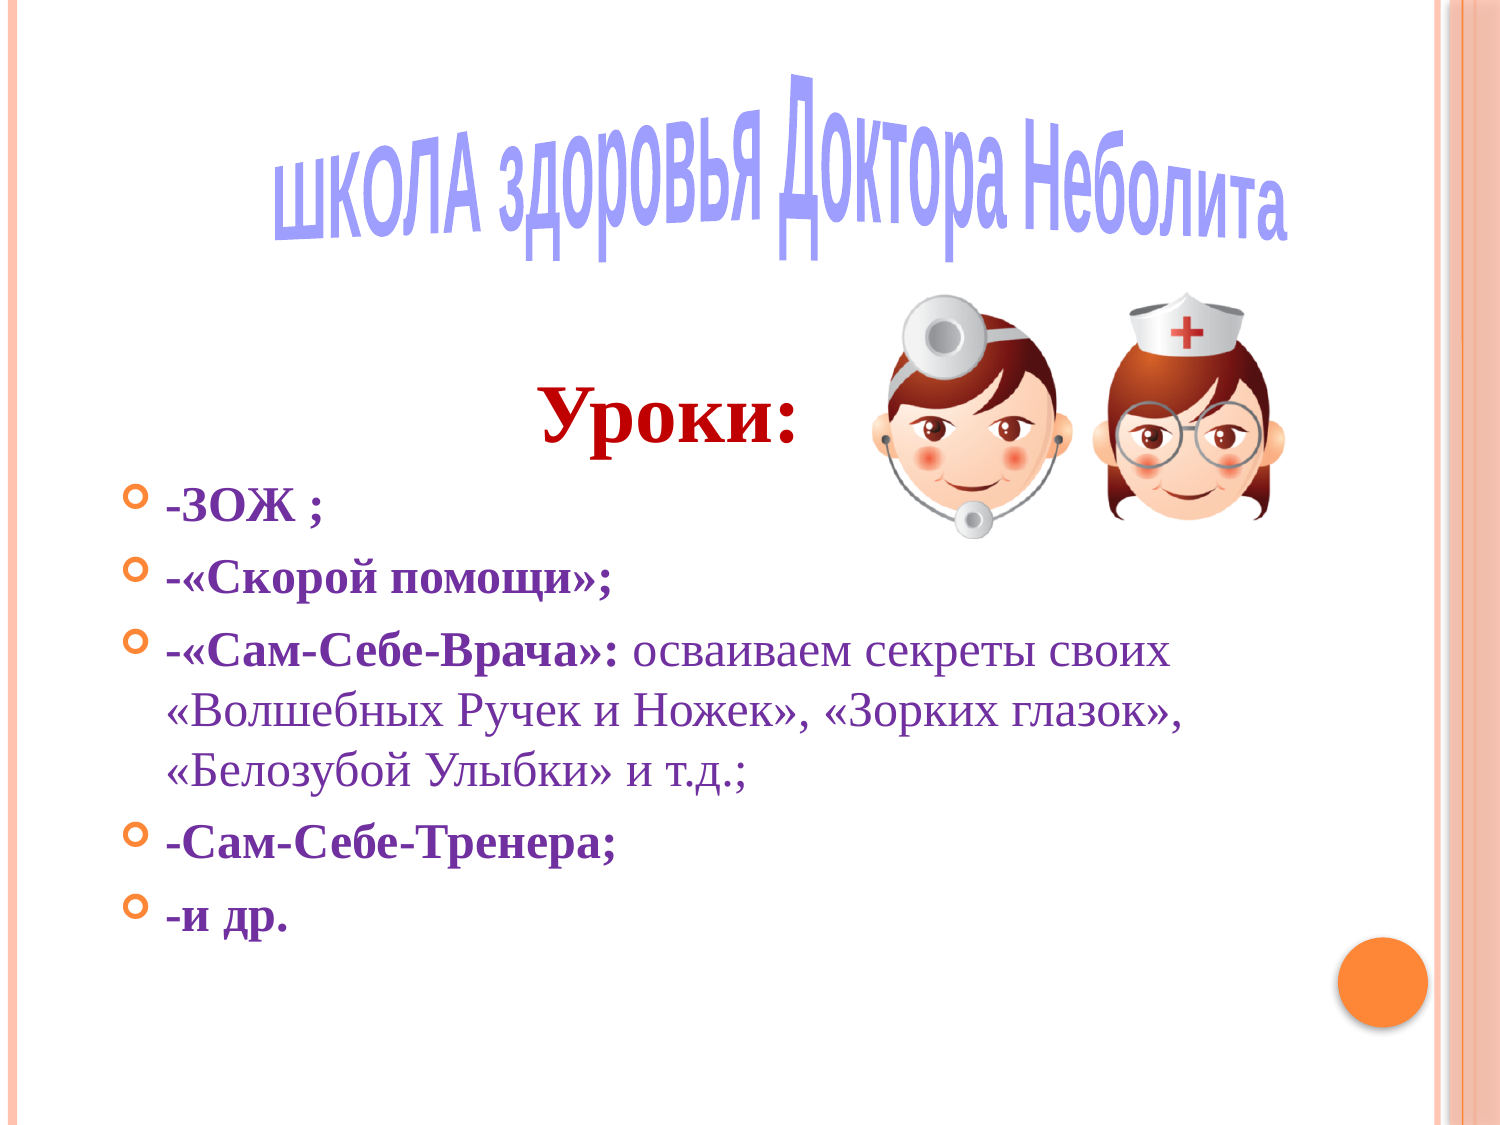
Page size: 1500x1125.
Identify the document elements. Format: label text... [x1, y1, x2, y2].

picture [866, 292, 1289, 540]
list Уроки: -ЗОЖ ; -«Скорой помощи»; -«Сам-Себе-Врача»: осваиваем секреты своих «Волшебных Ручек и Ножек», «Зорких глазок», «Белозубой Улыбки» и т.д.; -Сам-Себе-Тренера; -и др. [105, 351, 1372, 987]
